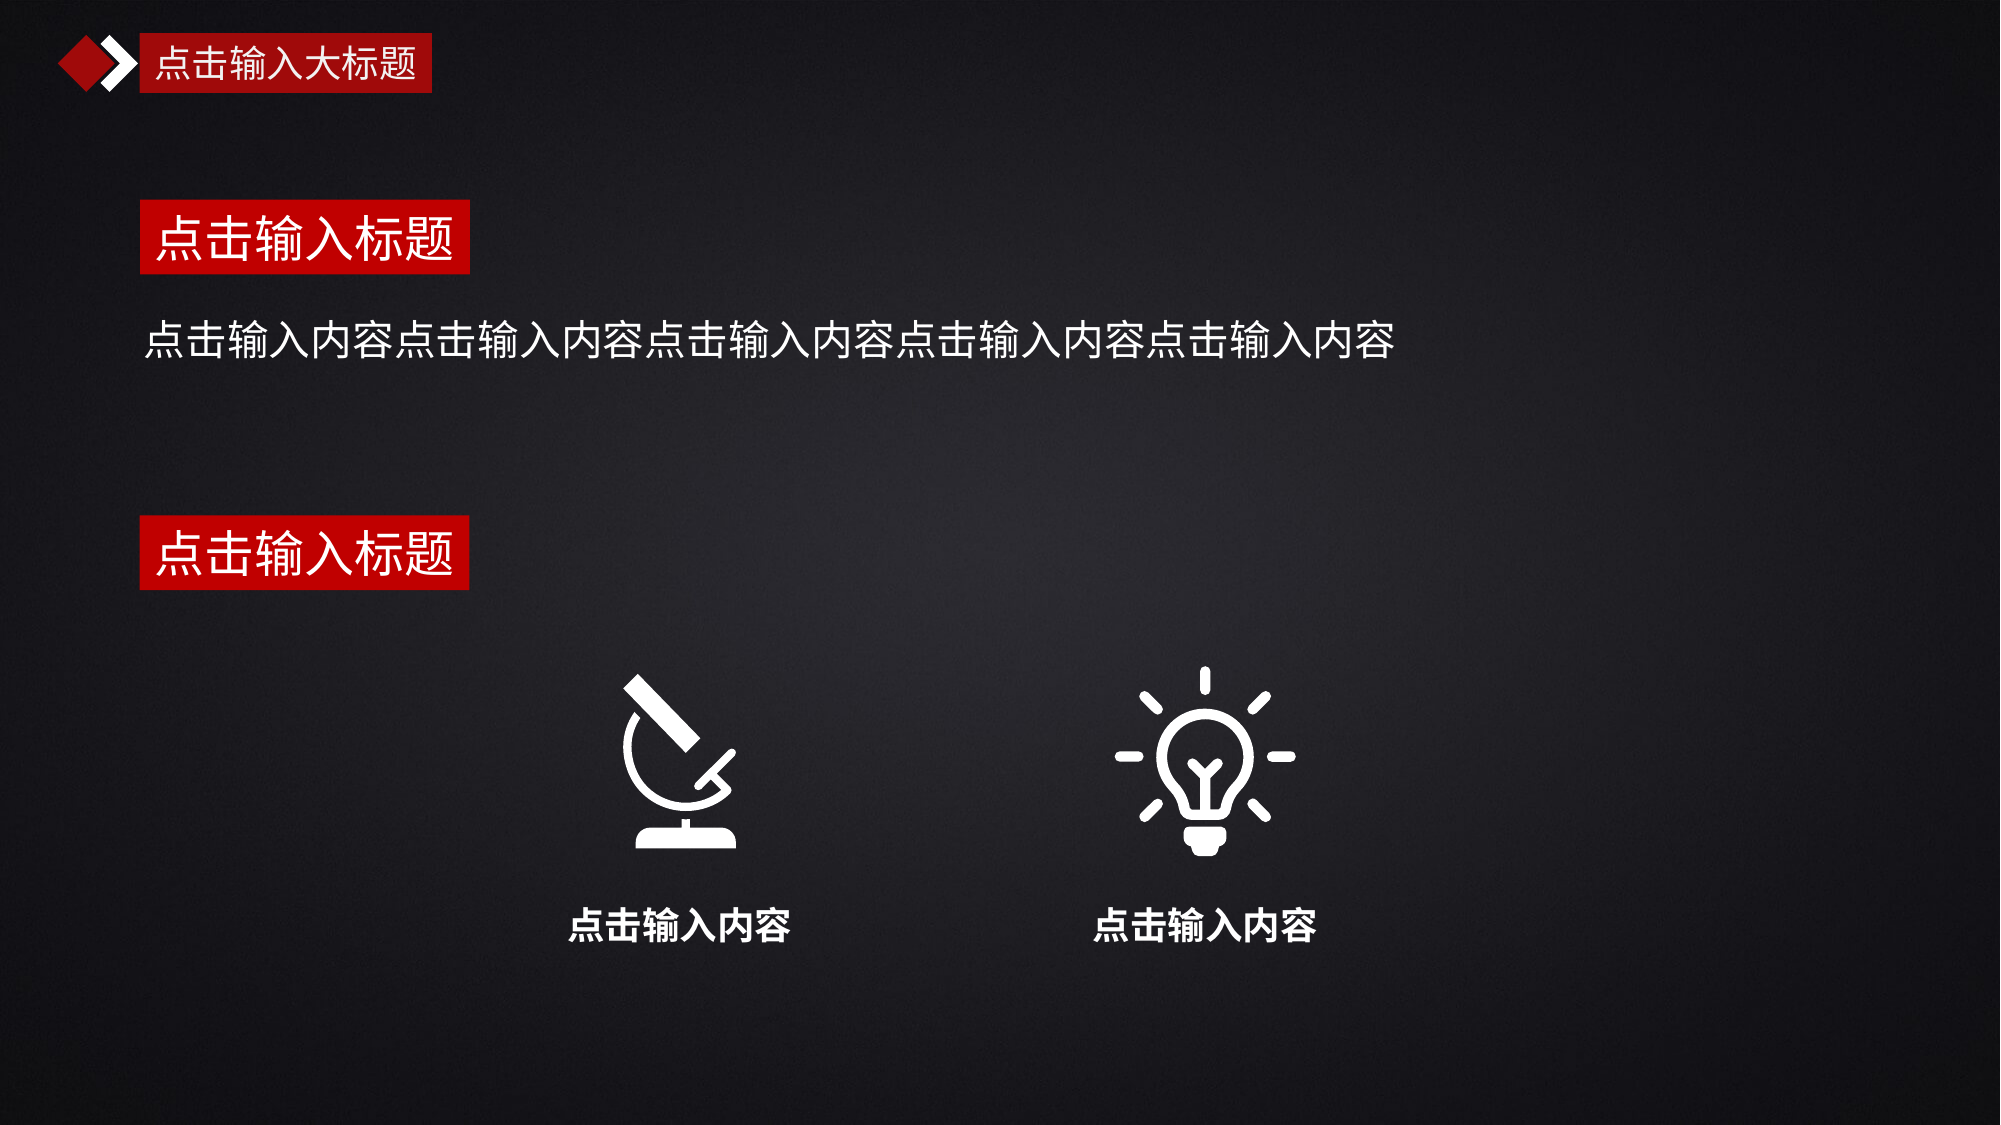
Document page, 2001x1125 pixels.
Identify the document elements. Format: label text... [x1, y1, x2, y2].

text_box 点击输入标题 [140, 199, 470, 275]
text_box [1114, 751, 1144, 762]
picture [0, 0, 2000, 1125]
text_box 点击输入内容 [1077, 894, 1333, 955]
text_box [1200, 666, 1211, 696]
text_box [1139, 690, 1163, 715]
text_box [1183, 826, 1227, 857]
text_box [1247, 691, 1272, 715]
text_box 点击输入内容 [552, 894, 807, 955]
text_box 点击输入标题 [139, 515, 470, 591]
text_box [1156, 708, 1254, 820]
text_box 点击输入内容点击输入内容点击输入内容点击输入内容点击输入内容 [128, 296, 1412, 371]
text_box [57, 34, 138, 92]
text_box [1139, 798, 1163, 823]
text_box [1266, 751, 1296, 762]
text_box 点击输入大标题 [139, 33, 432, 93]
text_box [1247, 798, 1271, 823]
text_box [623, 673, 736, 849]
